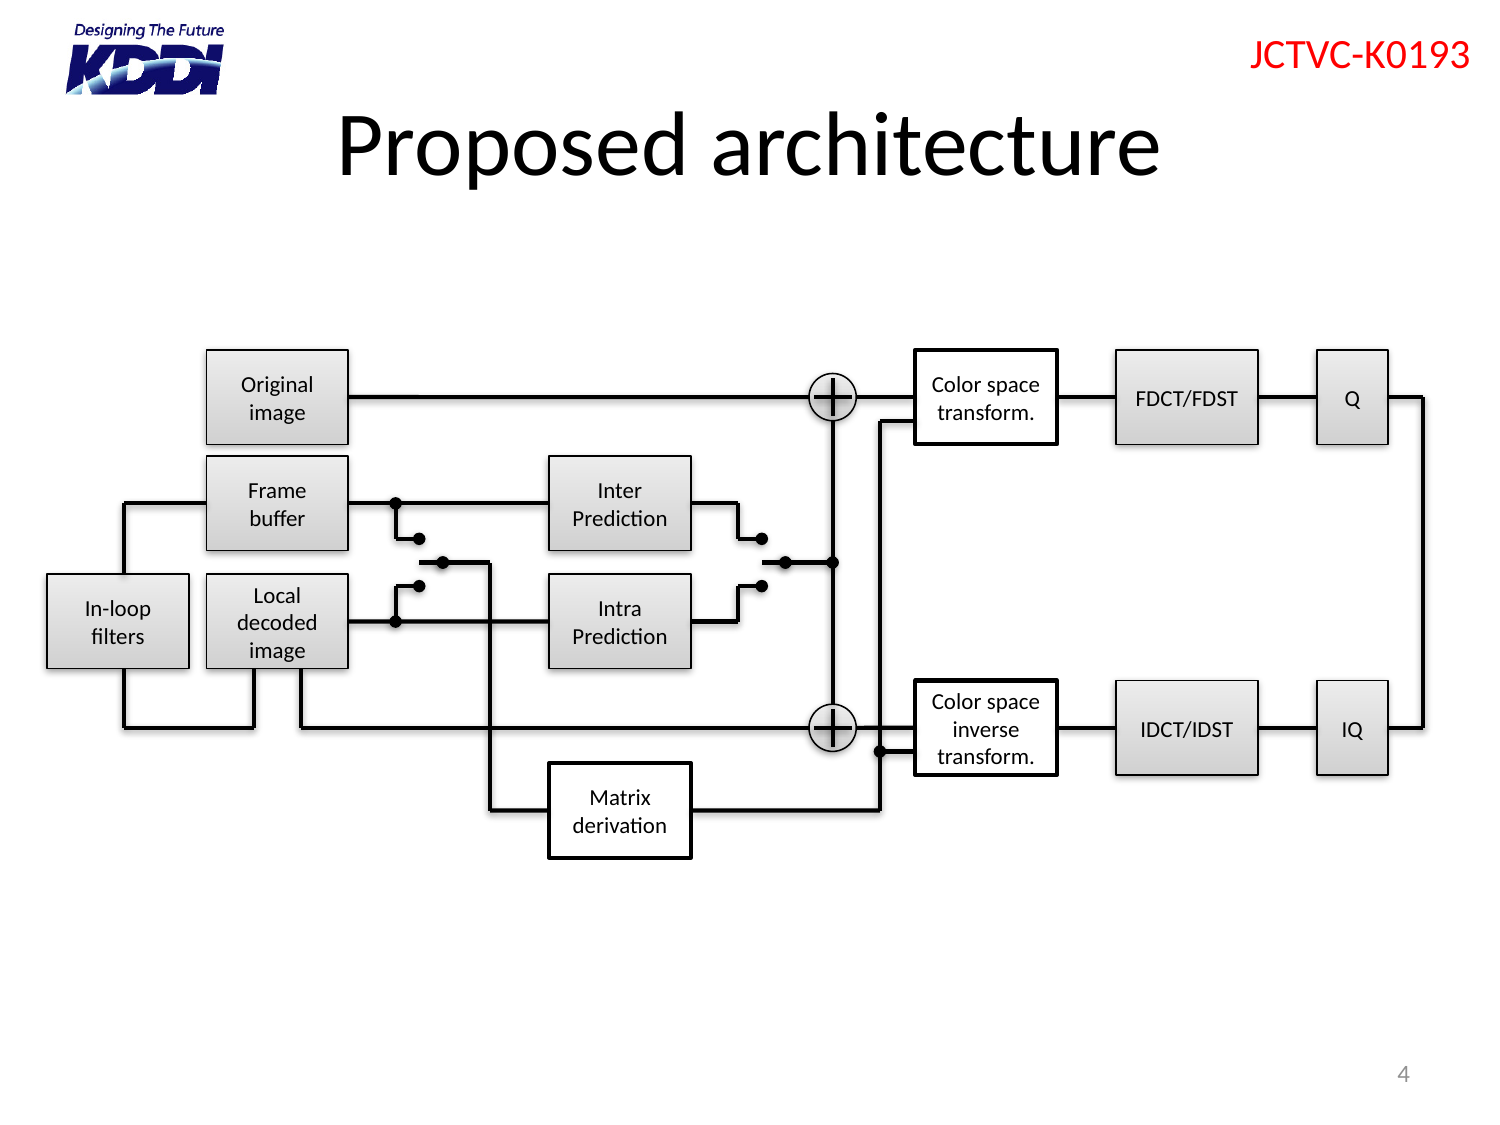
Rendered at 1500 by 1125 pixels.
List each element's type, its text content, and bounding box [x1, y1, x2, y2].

text_box IDCT/IDST [1115, 680, 1259, 776]
text_box Frame buffer [206, 455, 349, 551]
text_box In-loop filters [46, 573, 190, 669]
text_box FDCT/FDST [1115, 349, 1259, 445]
text_box Original image [206, 349, 349, 445]
text_box Inter Prediction [548, 455, 692, 551]
text_box Color space transform. [913, 348, 1059, 446]
text_box Q [1316, 349, 1389, 445]
text_box Color space inverse transform. [913, 678, 1059, 777]
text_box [808, 703, 857, 752]
text_box Local decoded image [206, 573, 349, 669]
slide_number 4 [1074, 1042, 1425, 1103]
title Proposed architecture [74, 44, 1426, 233]
text_box Matrix derivation [547, 761, 693, 860]
text_box Intra Prediction [548, 573, 692, 669]
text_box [808, 373, 857, 421]
text_box IQ [1316, 680, 1389, 776]
picture [61, 18, 236, 100]
